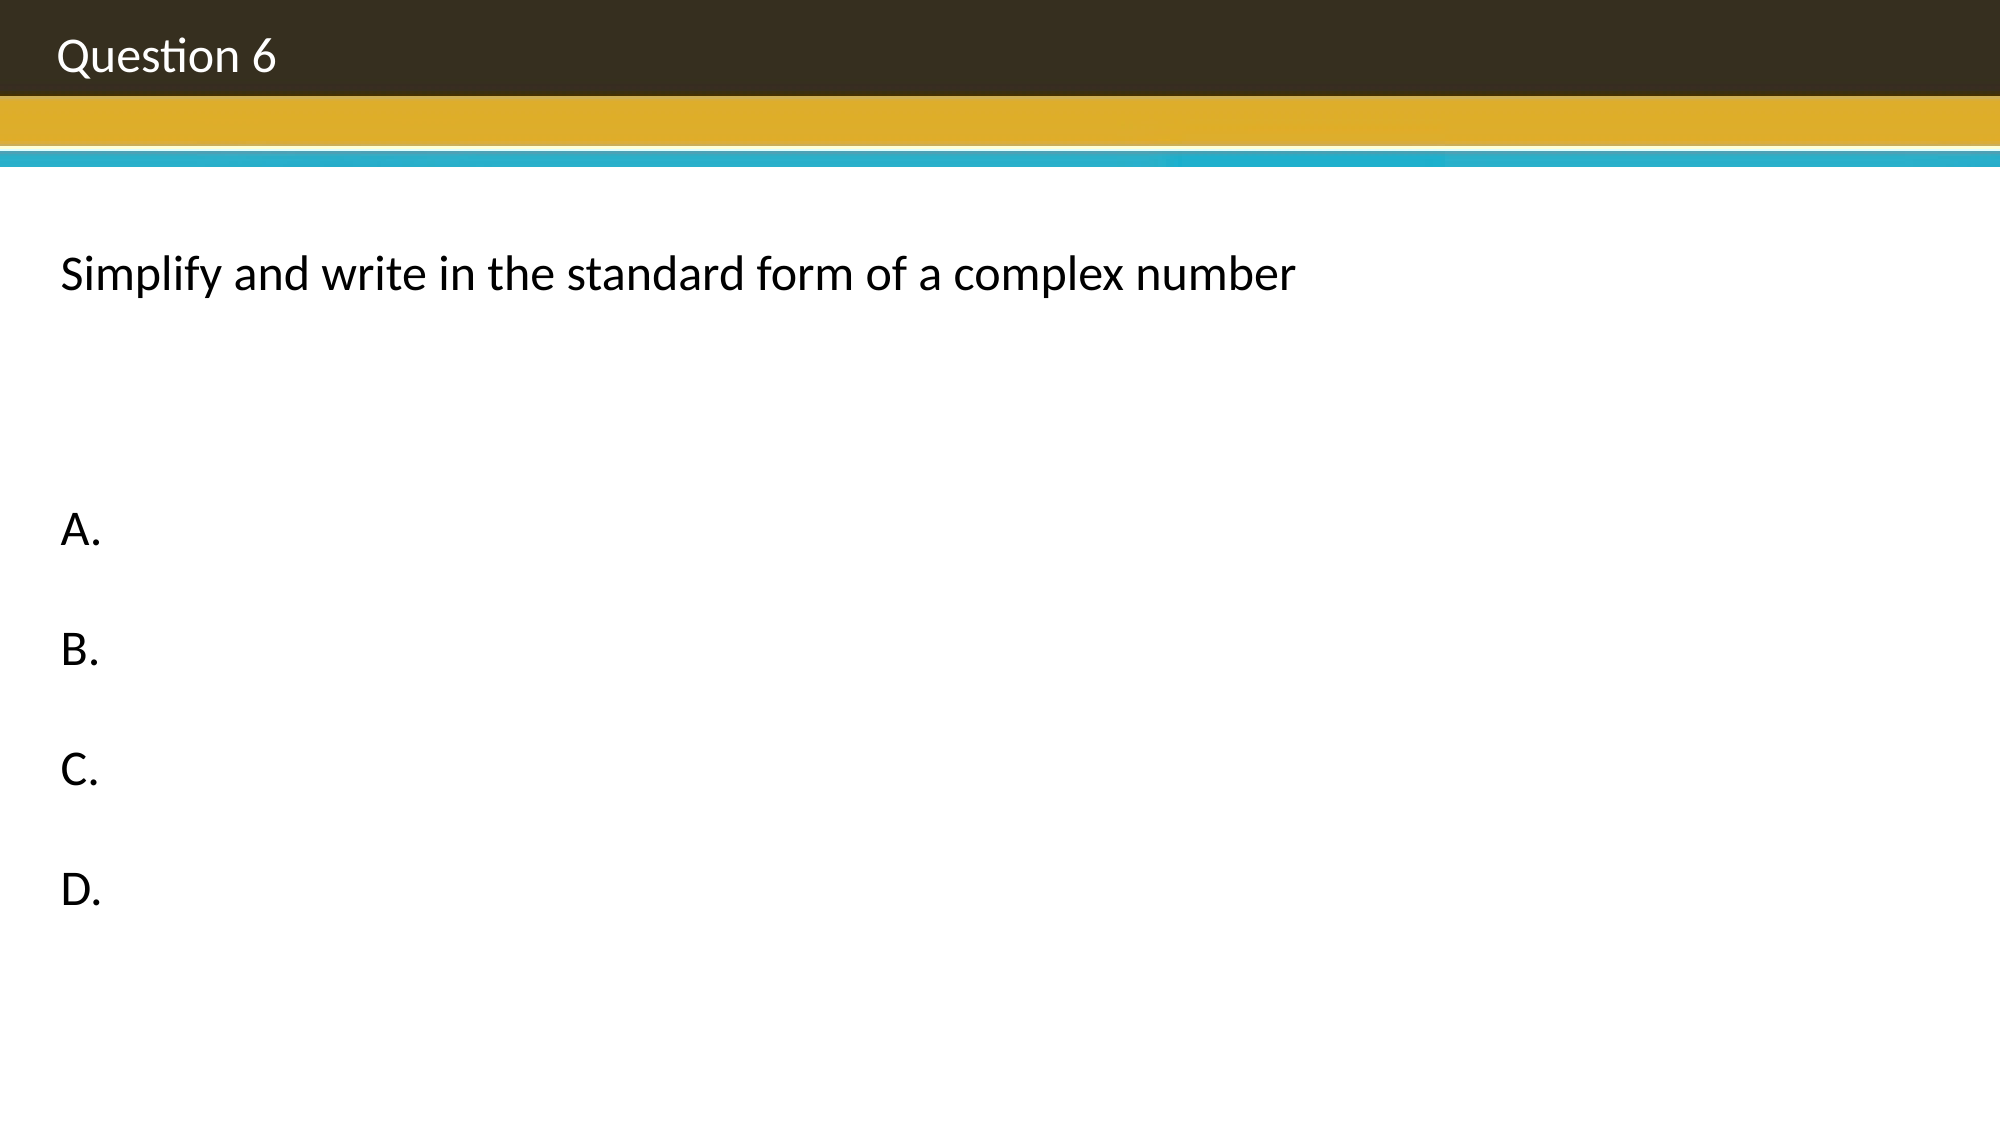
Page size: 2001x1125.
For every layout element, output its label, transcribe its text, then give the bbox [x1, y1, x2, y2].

text_box Question 6 [41, 14, 293, 90]
picture [0, 0, 2000, 167]
